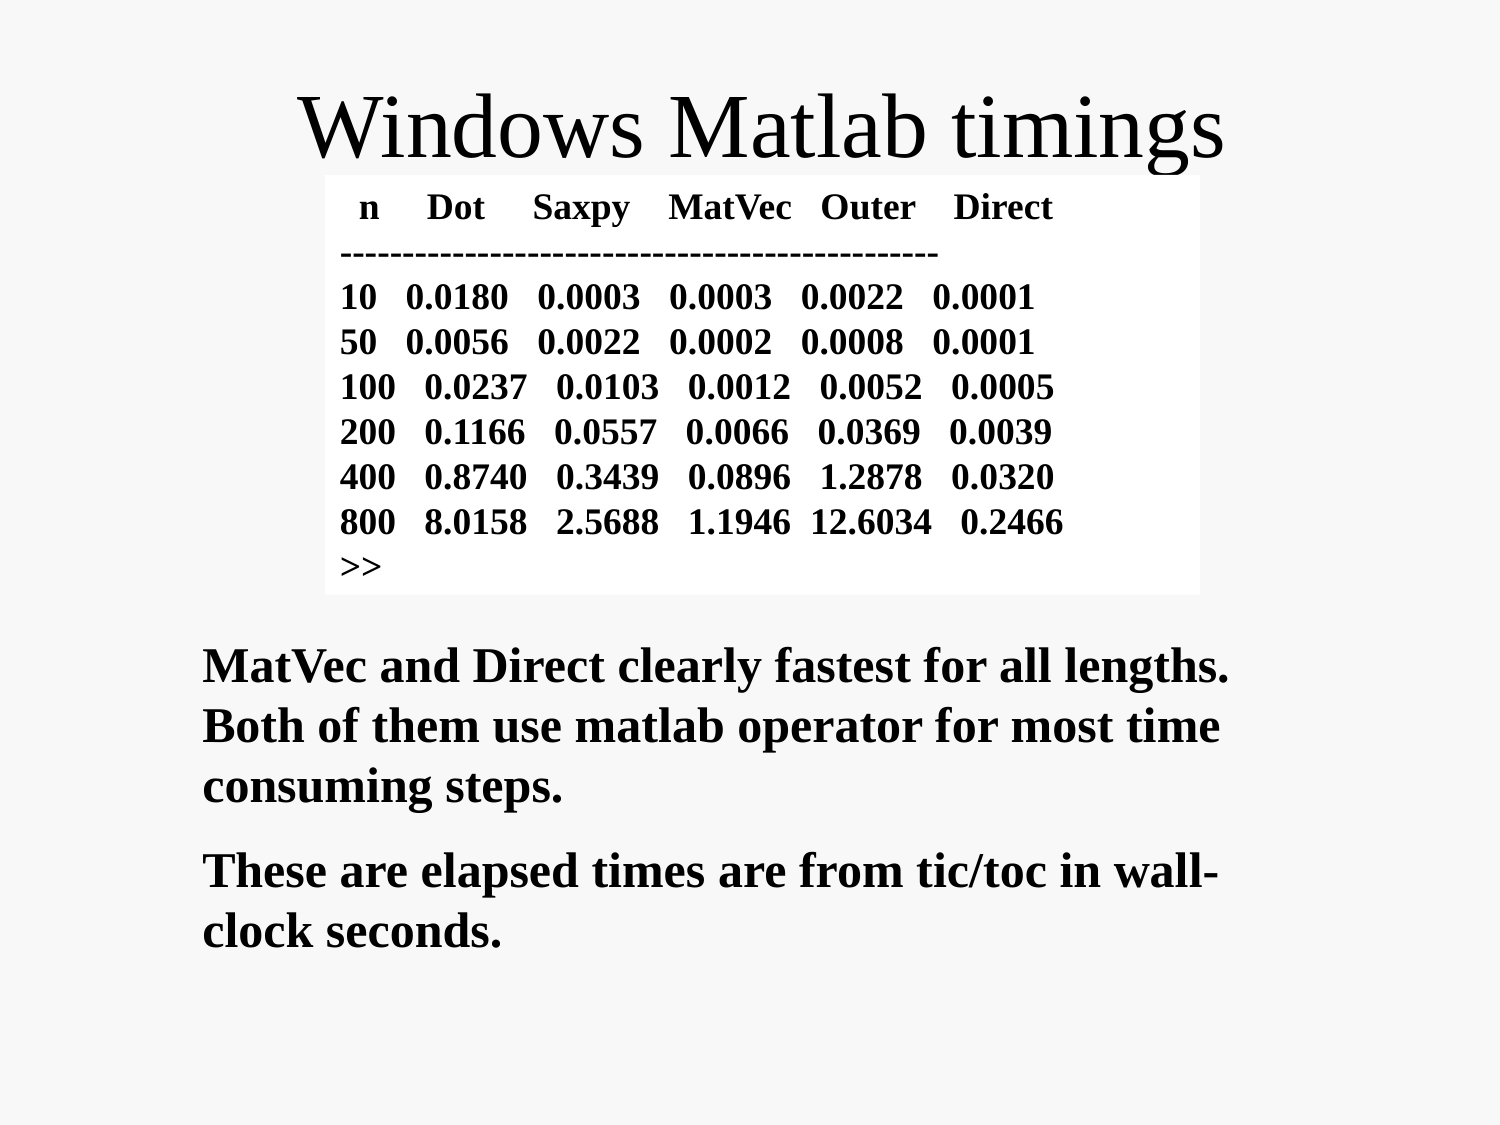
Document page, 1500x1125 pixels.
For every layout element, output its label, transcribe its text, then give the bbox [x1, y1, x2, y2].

title Windows Matlab timings (running MatBench from text) [124, 62, 1401, 251]
text_box n Dot Saxpy MatVec Outer Direct ------------------------------------------------ 10 0.0180 0.0003 0.0003 0.0022 0.0001 50 0.0056 0.0022 0.0002 0.0008 0.0001 100 0.0237 0.0103 0.0012 0.0052 0.0005 200 0.1166 0.0557 0.0066 0.0369 0.0039 400 0.8740 0.3439 0.0896 1.2878 0.0320 800 8.0158 2.5688 1.1946 12.6034 0.2466 >> [324, 174, 1200, 595]
text_box MatVec and Direct clearly fastest for all lengths. Both of them use matlab operator for most time consuming steps. These are elapsed times are from tic/toc in wall-clock seconds. [187, 624, 1325, 965]
